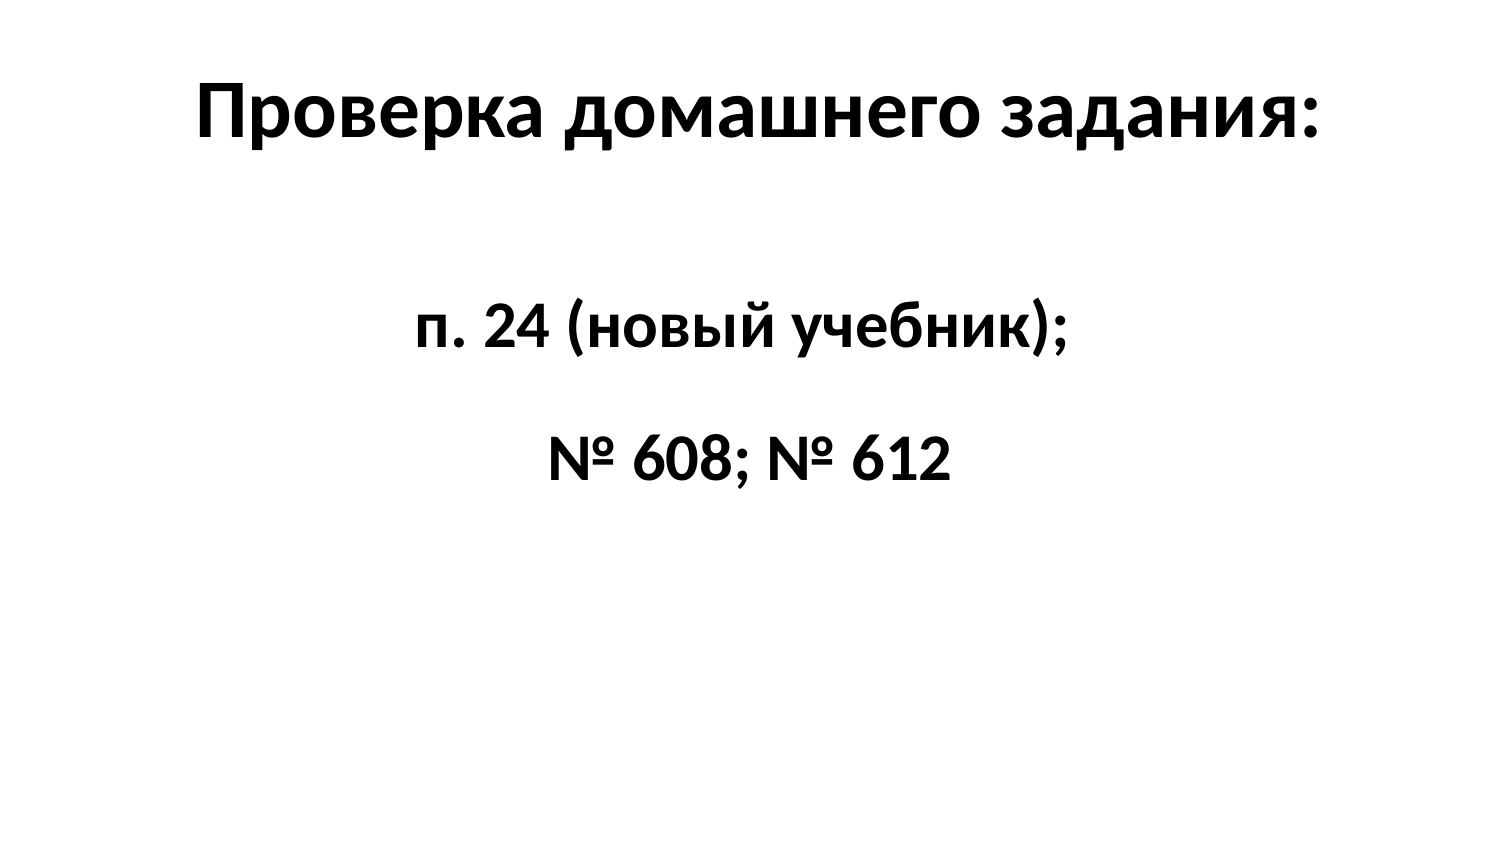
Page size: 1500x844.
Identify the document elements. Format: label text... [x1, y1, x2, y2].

list п. 24 (новый учебник); № 608; № 612 [75, 232, 1425, 553]
title Проверка домашнего задания: [75, 33, 1425, 175]
